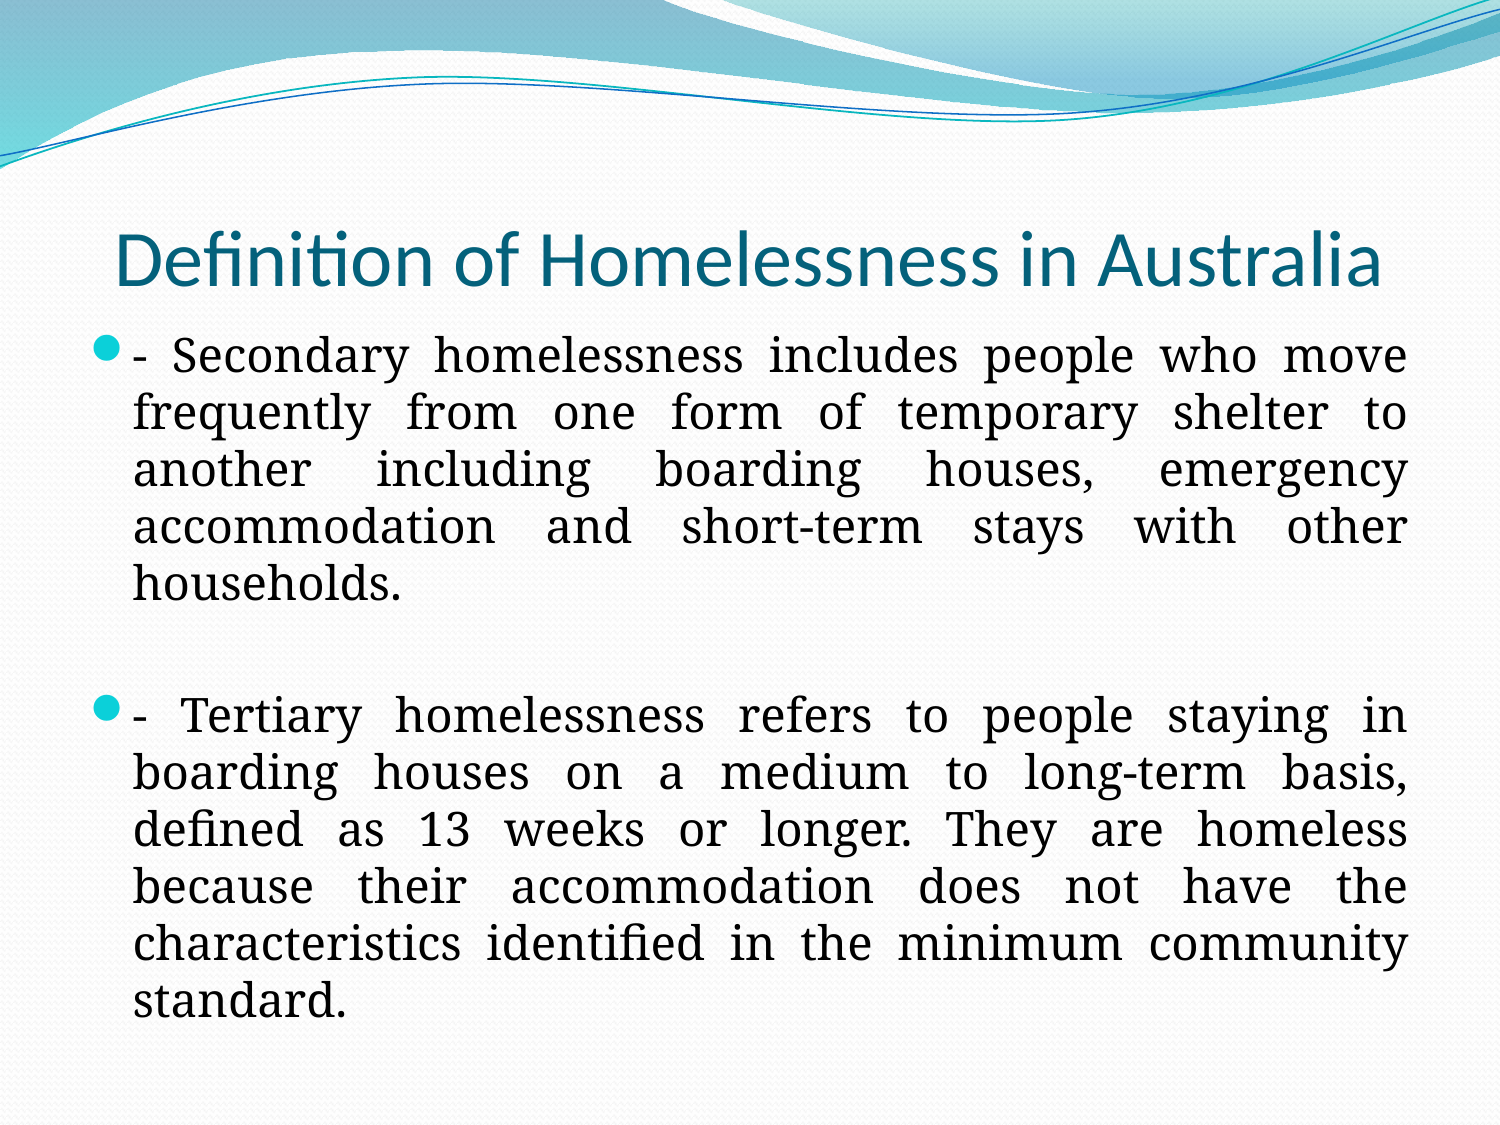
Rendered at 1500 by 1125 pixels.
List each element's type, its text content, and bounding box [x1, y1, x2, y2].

title Definition of Homelessness in Australia [75, 115, 1425, 303]
list - Secondary homelessness includes people who move frequently from one form of temporary shelter to another including boarding houses, emergency accommodation and short-term stays with other households. - Tertiary homelessness refers to people staying in boarding houses on a medium to long-term basis, defined as 13 weeks or longer. They are homeless because their accommodation does not have the characteristics identified in the minimum community standard. [75, 317, 1425, 1038]
